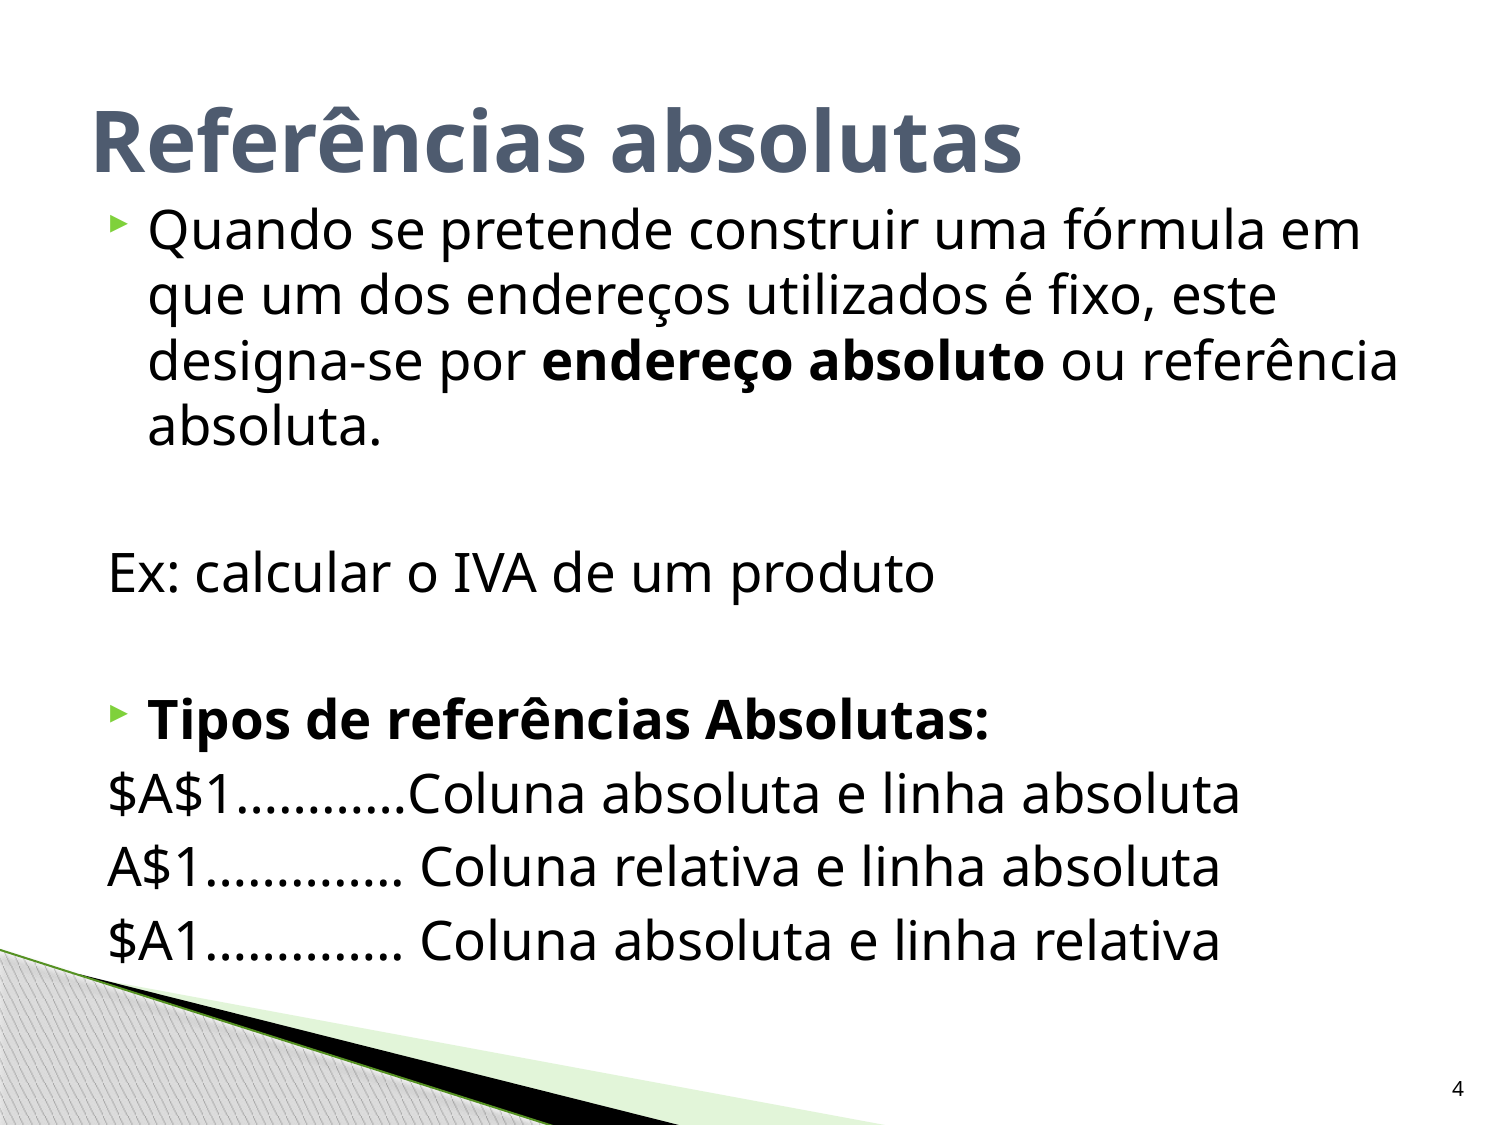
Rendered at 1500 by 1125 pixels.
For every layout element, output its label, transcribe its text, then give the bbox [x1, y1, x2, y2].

title Referências absolutas [75, 45, 1425, 233]
list Quando se pretende construir uma fórmula em que um dos endereços utilizados é fixo, este designa-se por endereço absoluto ou referência absoluta. Ex: calcular o IVA de um produto Tipos de referências Absolutas: $A$1…………Coluna absoluta e linha absoluta A$1………….. Coluna relativa e linha absoluta $A1………….. Coluna absoluta e linha relativa [75, 233, 1425, 986]
slide_number 4 [1418, 1051, 1479, 1112]
